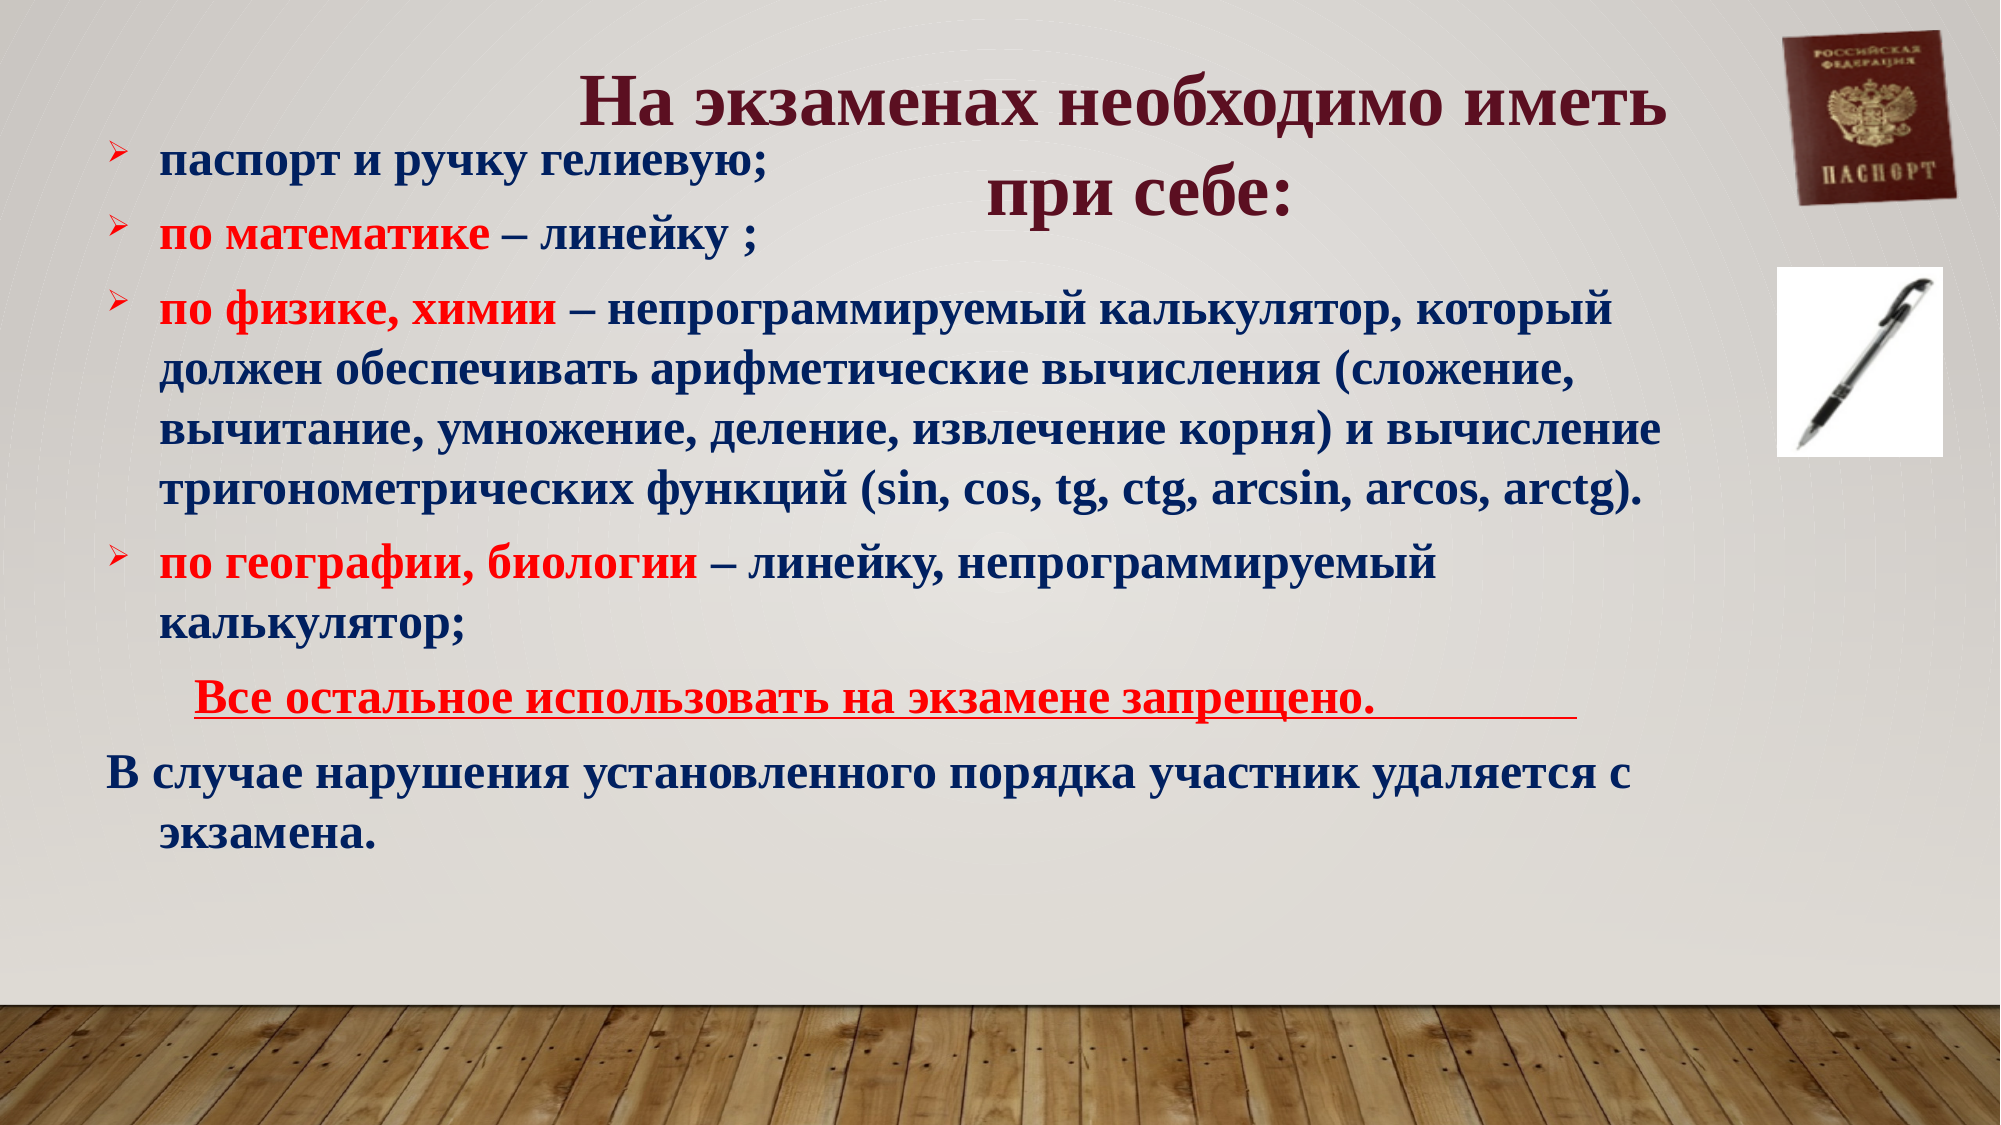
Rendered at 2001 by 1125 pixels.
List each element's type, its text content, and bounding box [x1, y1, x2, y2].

picture [1781, 28, 1960, 207]
text_box На экзаменах необходимо иметь при себе: [527, 42, 1721, 117]
picture [1777, 267, 1944, 458]
text_box паспорт и ручку гелиевую; по математике – линейку ; по физике, химии – непрограммируемый калькулятор, который должен обеспечивать арифметические вычисления (сложение, вычитание, умножение, деление, извлечение корня) и вычисление тригонометрических функций (sin, cos, tg, ctg, arcsin, arcos, arctg). по географии, биологии – линейку, непрограммируемый калькулятор; Все остальное использовать на экзамене запрещено. В случае нарушения установленного порядка участник удаляется с экзамена. [92, 117, 1750, 866]
picture [0, 1005, 2000, 1125]
